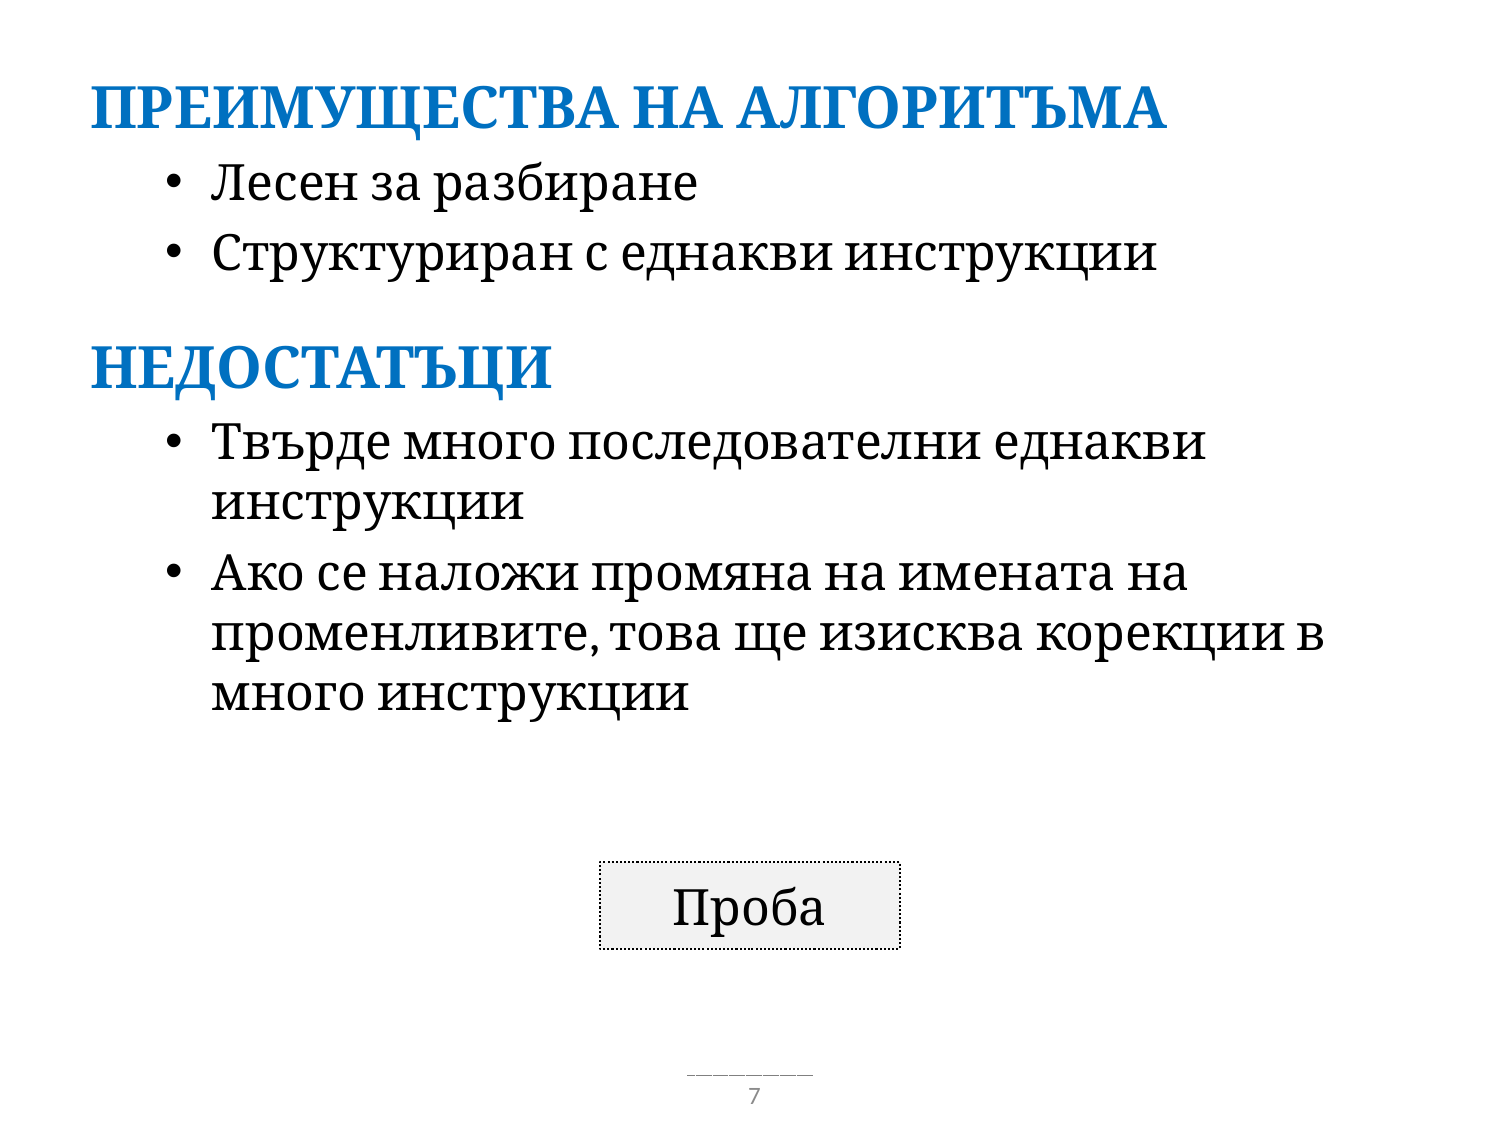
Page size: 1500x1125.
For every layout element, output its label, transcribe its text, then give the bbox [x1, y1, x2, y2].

text_box Проба [598, 860, 902, 951]
slide_number 7 [579, 1065, 930, 1125]
list Преимущества на алгоритъма Лесен за разбиране Структуриран с еднакви инструкции Недостатъци Твърде много последователни еднакви инструкции Ако се наложи промяна на имената на променливите, това ще изисква корекции в много инструкции [75, 62, 1450, 1063]
